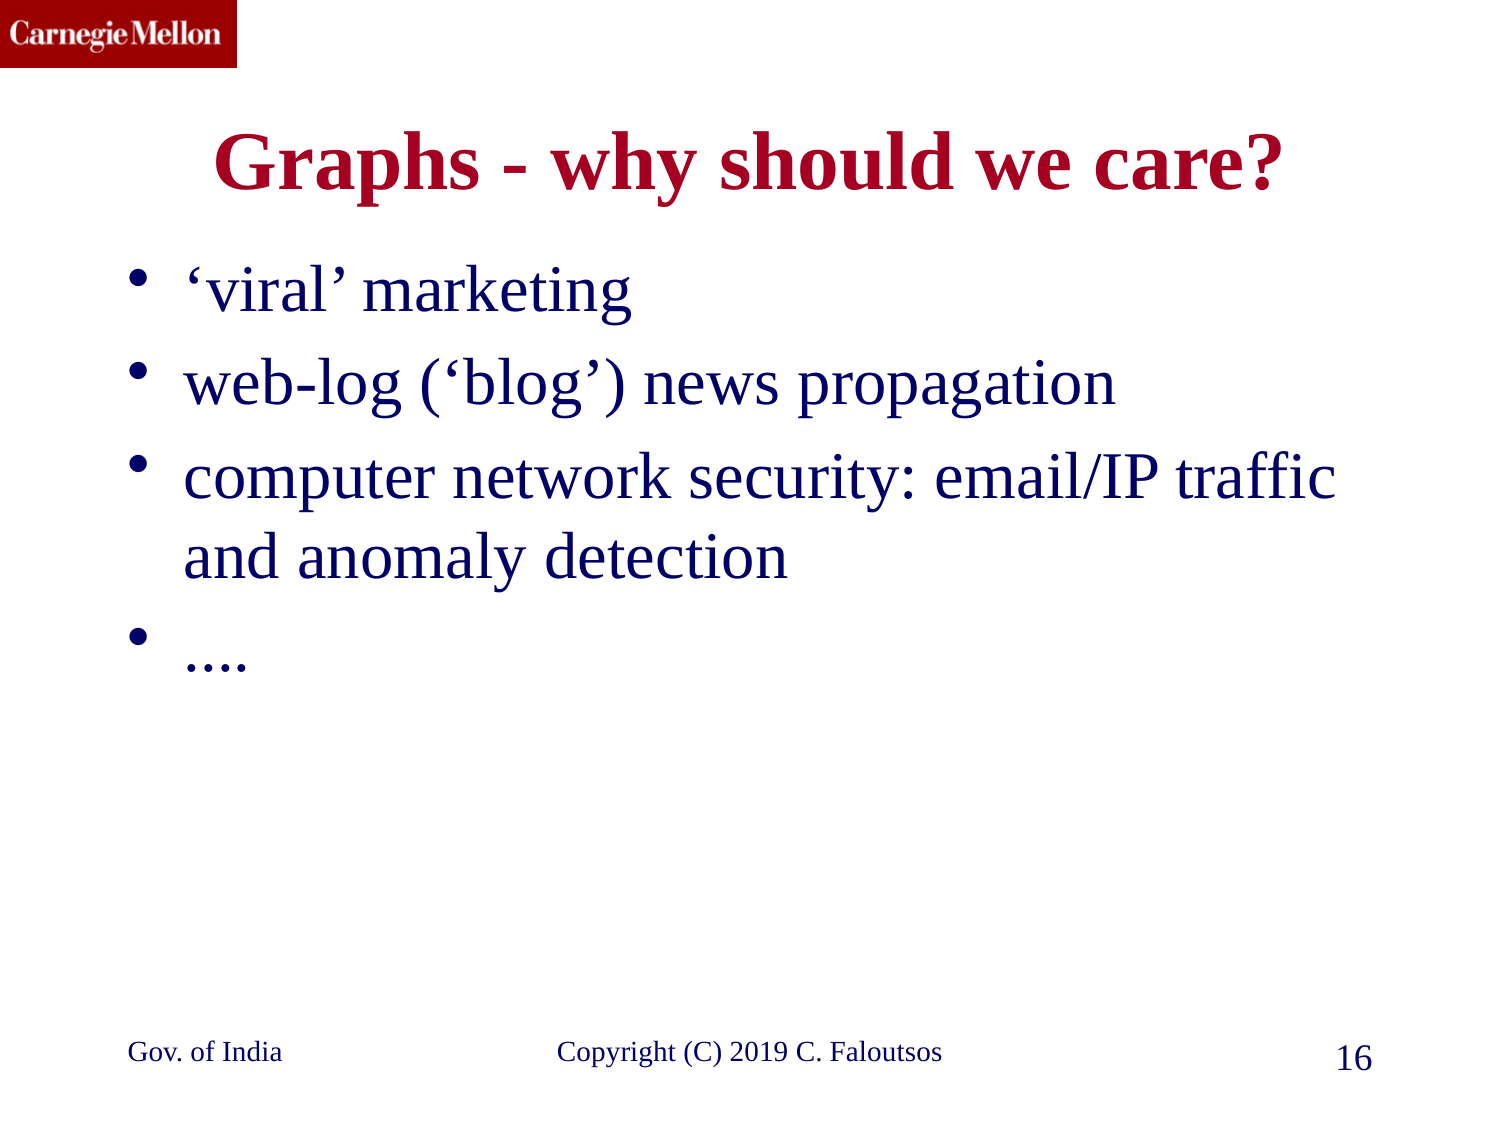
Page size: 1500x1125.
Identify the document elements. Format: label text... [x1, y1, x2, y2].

picture [0, 0, 237, 68]
title Graphs - why should we care? [112, 99, 1388, 213]
slide_number Gov. of India [112, 1024, 426, 1101]
list ‘viral’ marketing web-log (‘blog’) news propagation computer network security: email/IP traffic and anomaly detection .... [112, 237, 1388, 1001]
footer Copyright (C) 2019 C. Faloutsos [512, 1024, 988, 1101]
slide_number 16 [1074, 1024, 1388, 1101]
